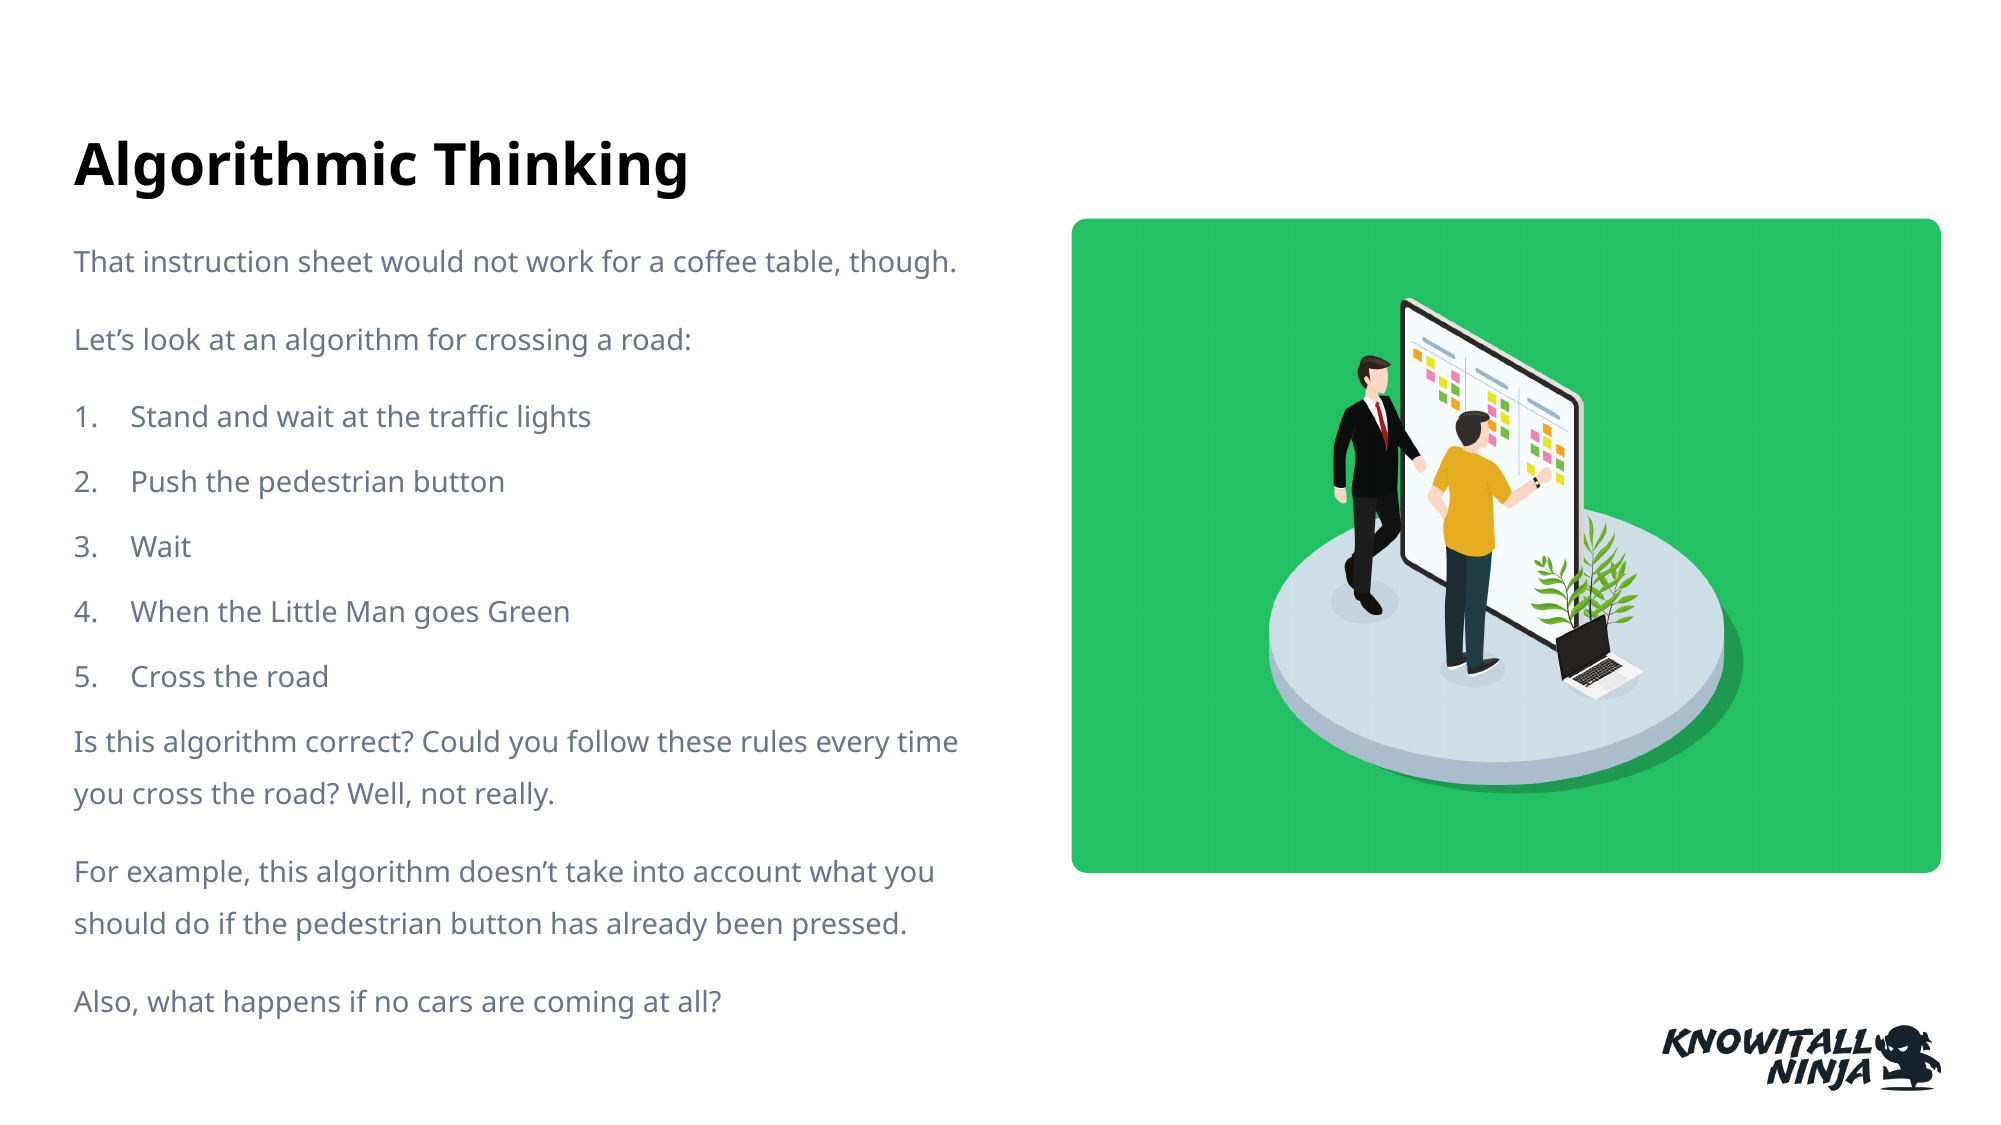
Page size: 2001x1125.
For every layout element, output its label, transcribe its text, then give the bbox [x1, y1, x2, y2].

picture [1071, 218, 1942, 874]
title Algorithmic Thinking [59, 117, 1000, 206]
list That instruction sheet would not work for a coffee table, though. Let’s look at an algorithm for crossing a road: Stand and wait at the traffic lights Push the pedestrian button Wait When the Little Man goes Green Cross the road Is this algorithm correct? Could you follow these rules every time you cross the road? Well, not really. For example, this algorithm doesn’t take into account what you should do if the pedestrian button has already been pressed. Also, what happens if no cars are coming at all? [59, 218, 1000, 1091]
picture [1662, 1025, 1941, 1091]
